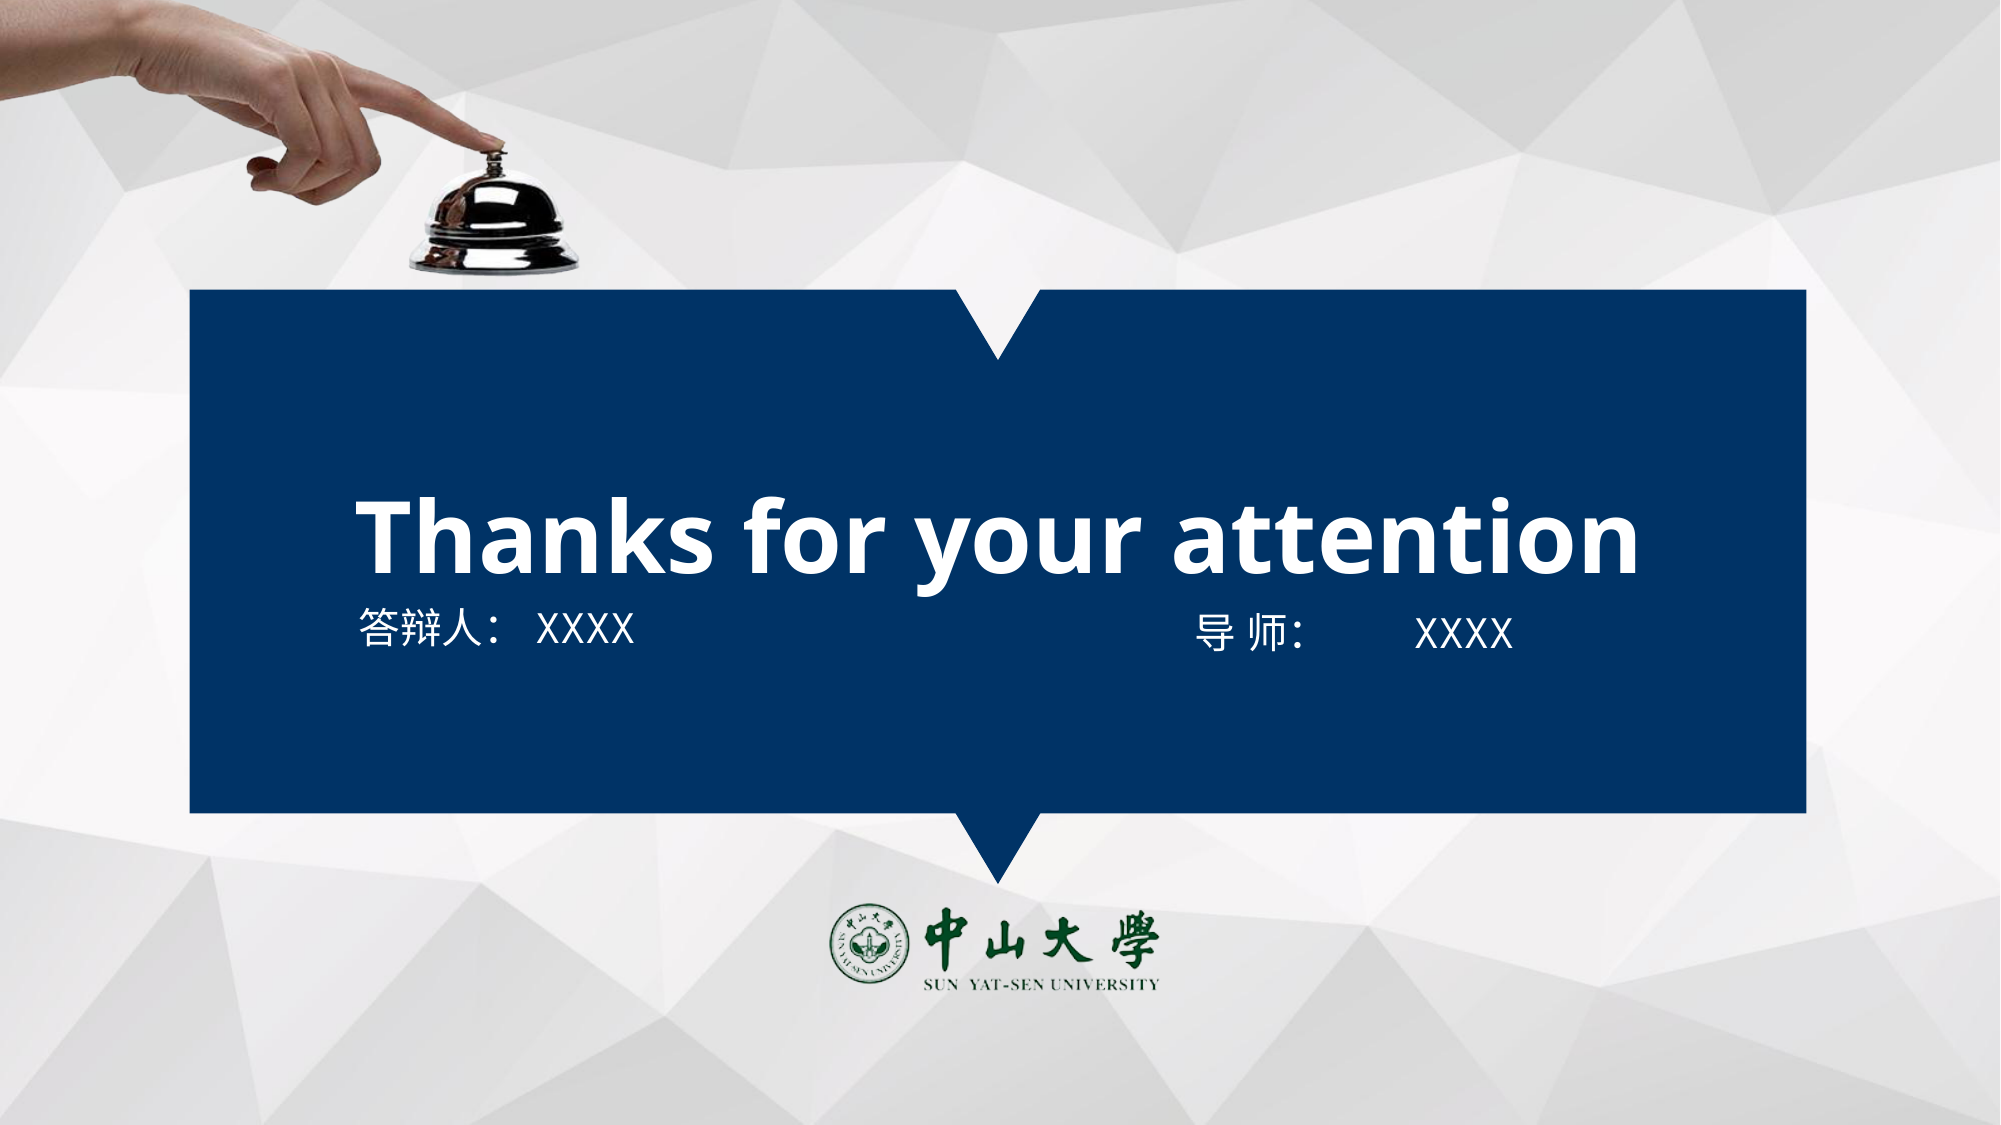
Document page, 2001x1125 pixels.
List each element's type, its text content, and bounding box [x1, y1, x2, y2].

text_box 答辩人：XXXX [343, 594, 749, 660]
text_box Thanks for your attention [278, 465, 1722, 601]
text_box XXXX [1399, 599, 1648, 665]
picture [0, 0, 2001, 1125]
text_box [189, 289, 1807, 885]
text_box 导 师： [1180, 599, 1399, 665]
